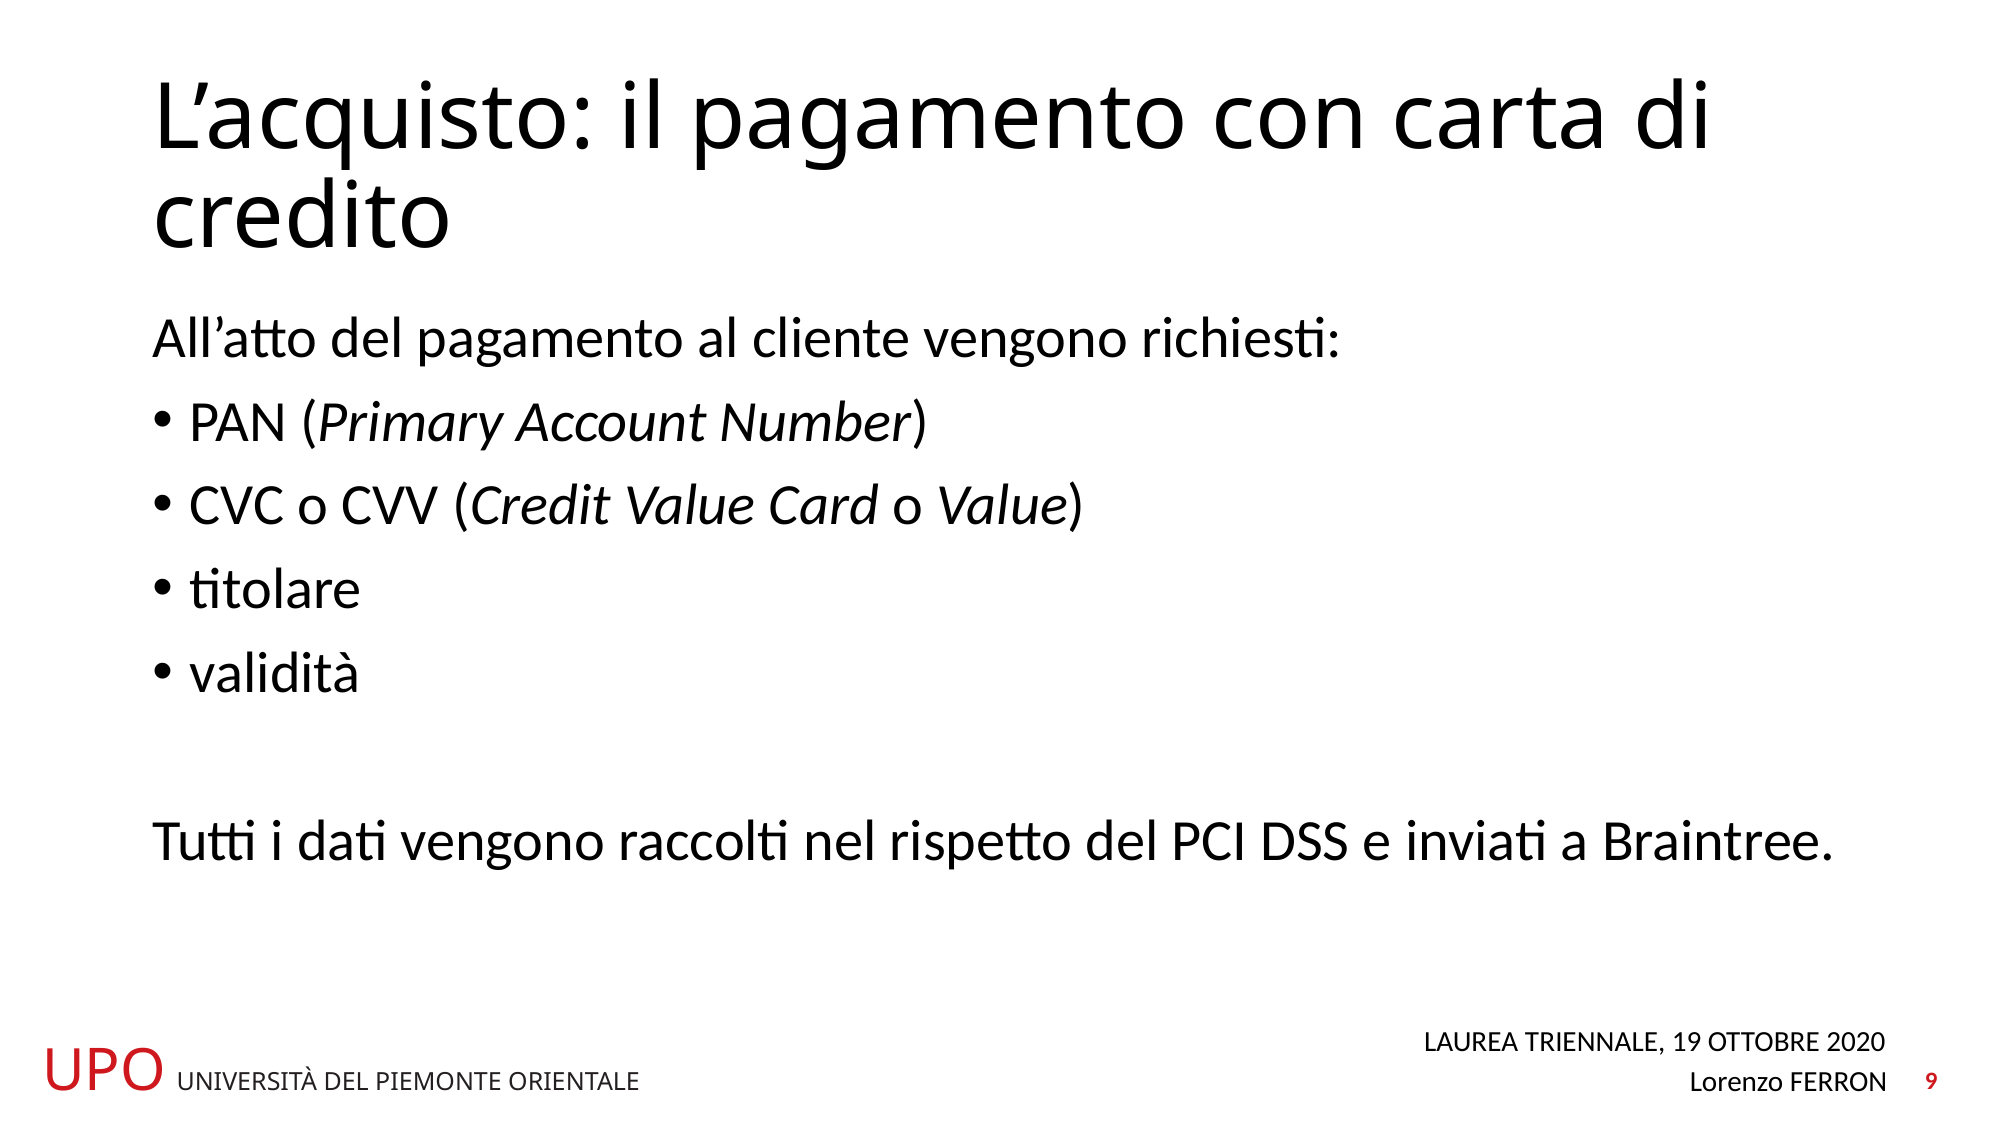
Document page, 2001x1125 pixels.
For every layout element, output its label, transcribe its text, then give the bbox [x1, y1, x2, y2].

list All’atto del pagamento al cliente vengono richiesti: PAN (Primary Account Number) CVC o CVV (Credit Value Card o Value) titolare validità Tutti i dati vengono raccolti nel rispetto del PCI DSS e inviati a Braintree. [137, 299, 1863, 1014]
slide_number 9 [1909, 1057, 1953, 1103]
title L’acquisto: il pagamento con carta di credito [137, 59, 1863, 278]
